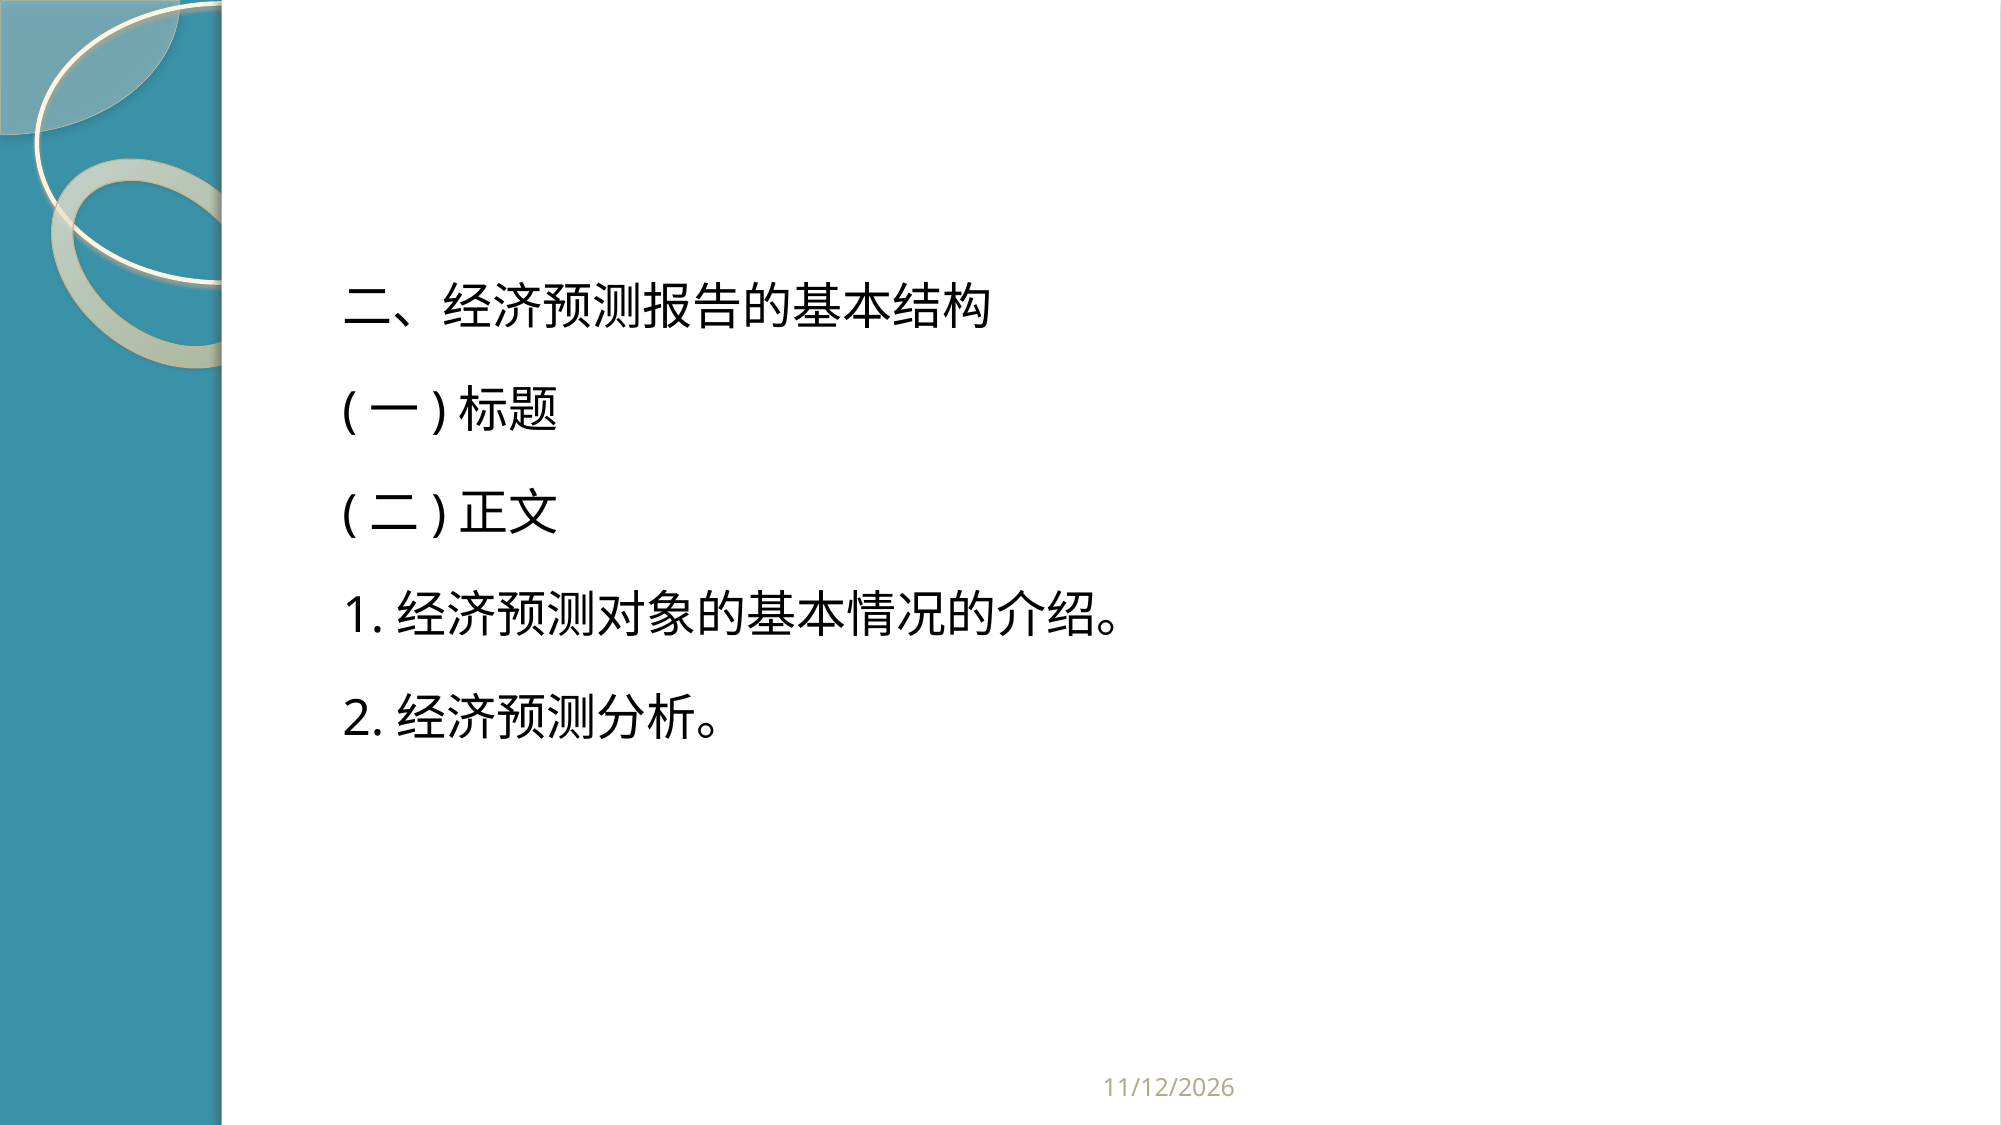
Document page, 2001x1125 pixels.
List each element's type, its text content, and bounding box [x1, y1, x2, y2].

list 二、经济预测报告的基本结构 (一)标题 (二)正文 1.经济预测对象的基本情况的介绍。 2.经济预测分析。 [313, 237, 1954, 1025]
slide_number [783, 1034, 1250, 1113]
